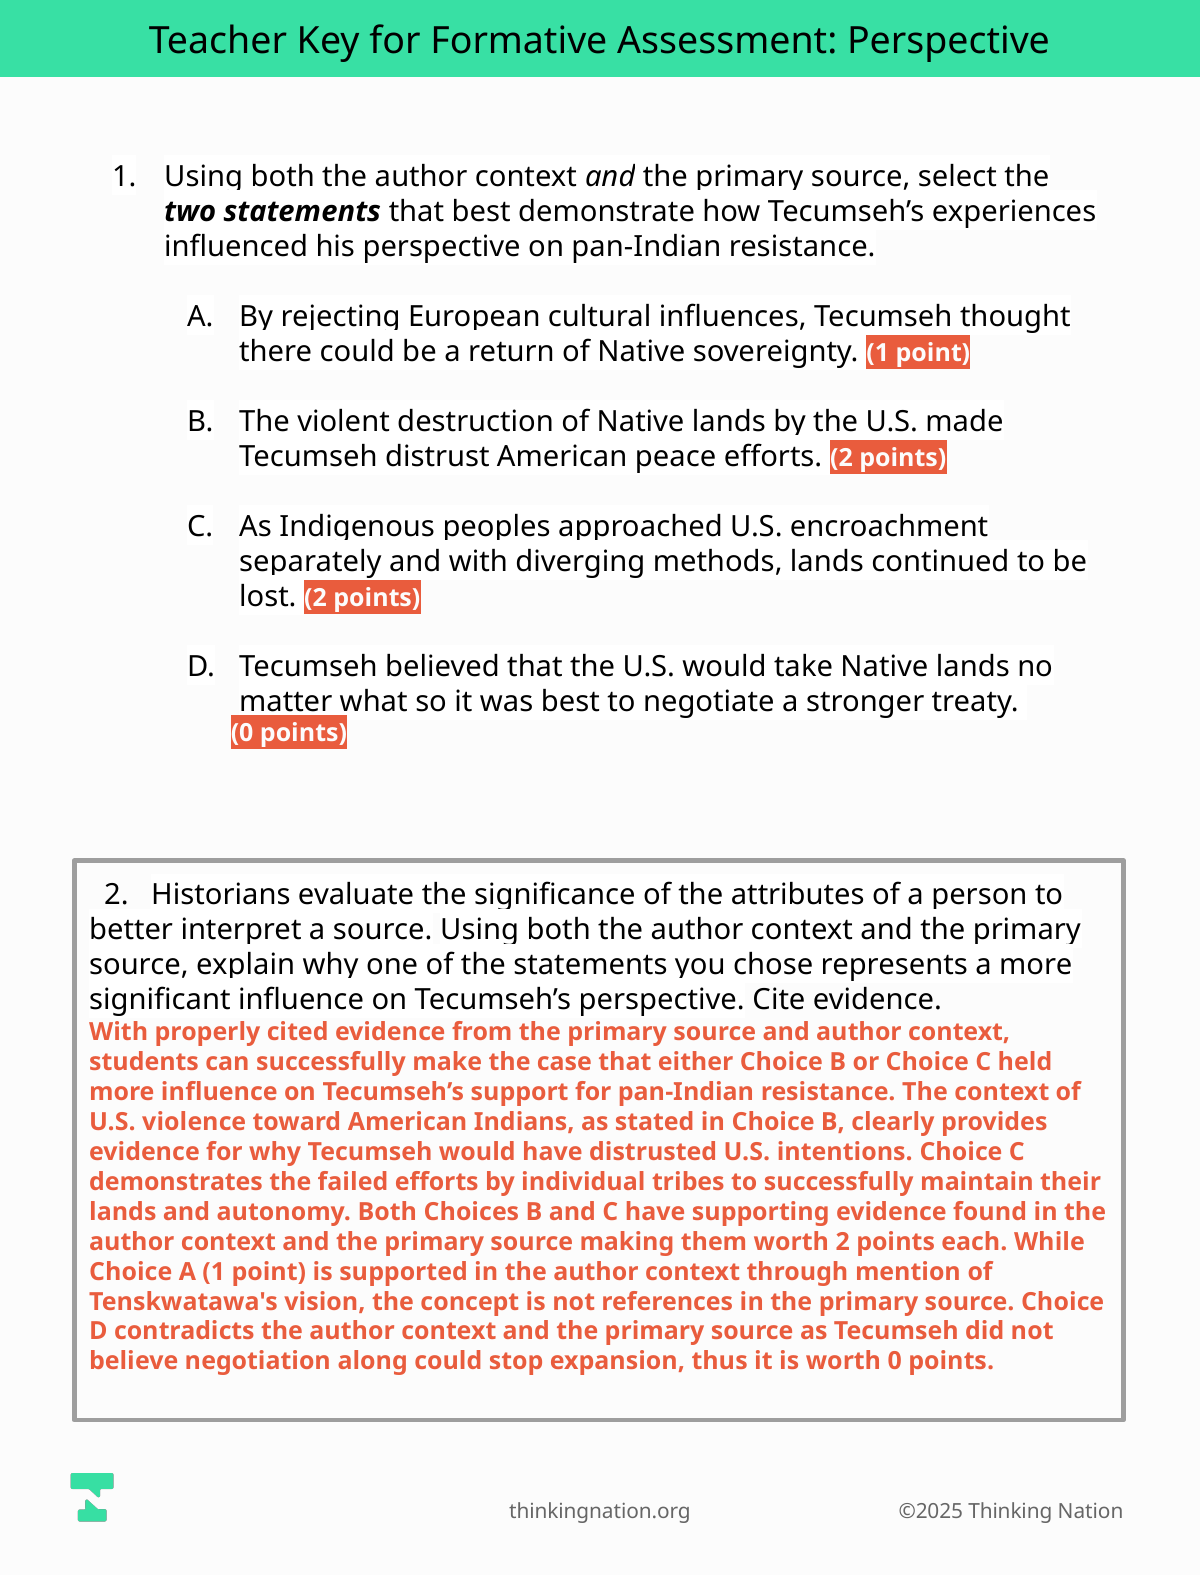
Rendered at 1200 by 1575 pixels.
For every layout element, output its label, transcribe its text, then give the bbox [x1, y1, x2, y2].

text_box Teacher Key for Formative Assessment: Perspective [0, 0, 1200, 77]
picture [58, 1463, 126, 1531]
text_box Using both the author context and the primary source, select the two statements that best demonstrate how Tecumseh’s experiences influenced his perspective on pan-Indian resistance. By rejecting European cultural influences, Tecumseh thought there could be a return of Native sovereignty. (1 point) The violent destruction of Native lands by the U.S. made Tecumseh distrust American peace efforts. (2 points) As Indigenous peoples approached U.S. encroachment separately and with diverging methods, lands continued to be lost. (2 points) Tecumseh believed that the U.S. would take Native lands no matter what so it was best to negotiate a stronger treaty. (0 points) [74, 142, 1124, 729]
text_box ©2025 Thinking Nation [854, 1483, 1139, 1532]
text_box thinkingnation.org [457, 1483, 742, 1532]
text_box 2. Historians evaluate the significance of the attributes of a person to better interpret a source. Using both the author context and the primary source, explain why one of the statements you chose represents a more significant influence on Tecumseh’s perspective. Cite evidence. With properly cited evidence from the primary source and author context, students can successfully make the case that either Choice B or Choice C held more influence on Tecumseh’s support for pan-Indian resistance. The context of U.S. violence toward American Indians, as stated in Choice B, clearly provides evidence for why Tecumseh would have distrusted U.S. intentions. Choice C demonstrates the failed efforts by individual tribes to successfully maintain their lands and autonomy. Both Choices B and C have supporting evidence found in the author context and the primary source making them worth 2 points each. While Choice A (1 point) is supported in the author context through mention of Tenskwatawa's vision, the concept is not references in the primary source. Choice D contradicts the author context and the primary source as Tecumseh did not believe negotiation along could stop expansion, thus it is worth 0 points. [74, 860, 1124, 1420]
